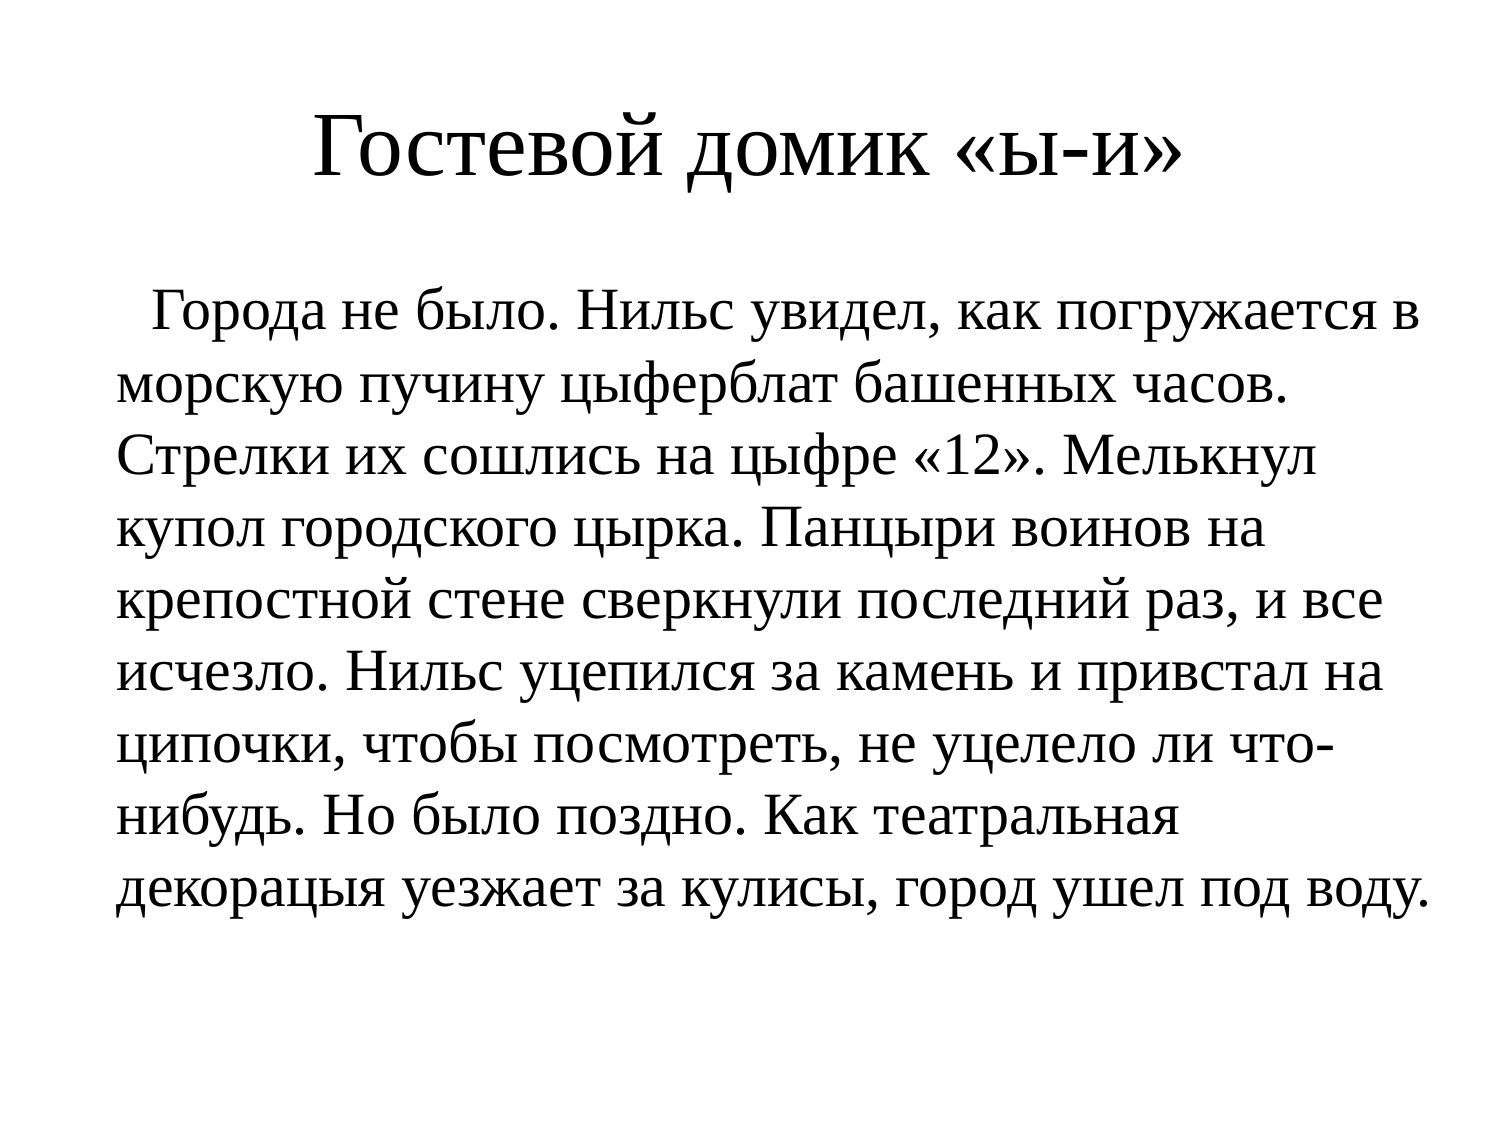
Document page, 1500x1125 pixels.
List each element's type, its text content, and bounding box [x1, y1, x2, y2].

title Гостевой домик «ы-и» [75, 45, 1425, 233]
list Города не было. Нильс увидел, как погружается в морскую пучину цыферблат башенных часов. Стрелки их сошлись на цыфре «12». Мелькнул купол городского цырка. Панцыри воинов на крепостной стене сверкнули последний раз, и все исчезло. Нильс уцепился за камень и привстал на ципочки, чтобы посмотреть, не уцелело ли что-нибудь. Но было поздно. Как театральная декорацыя уезжает за кулисы, город ушел под воду. [46, 262, 1465, 1005]
